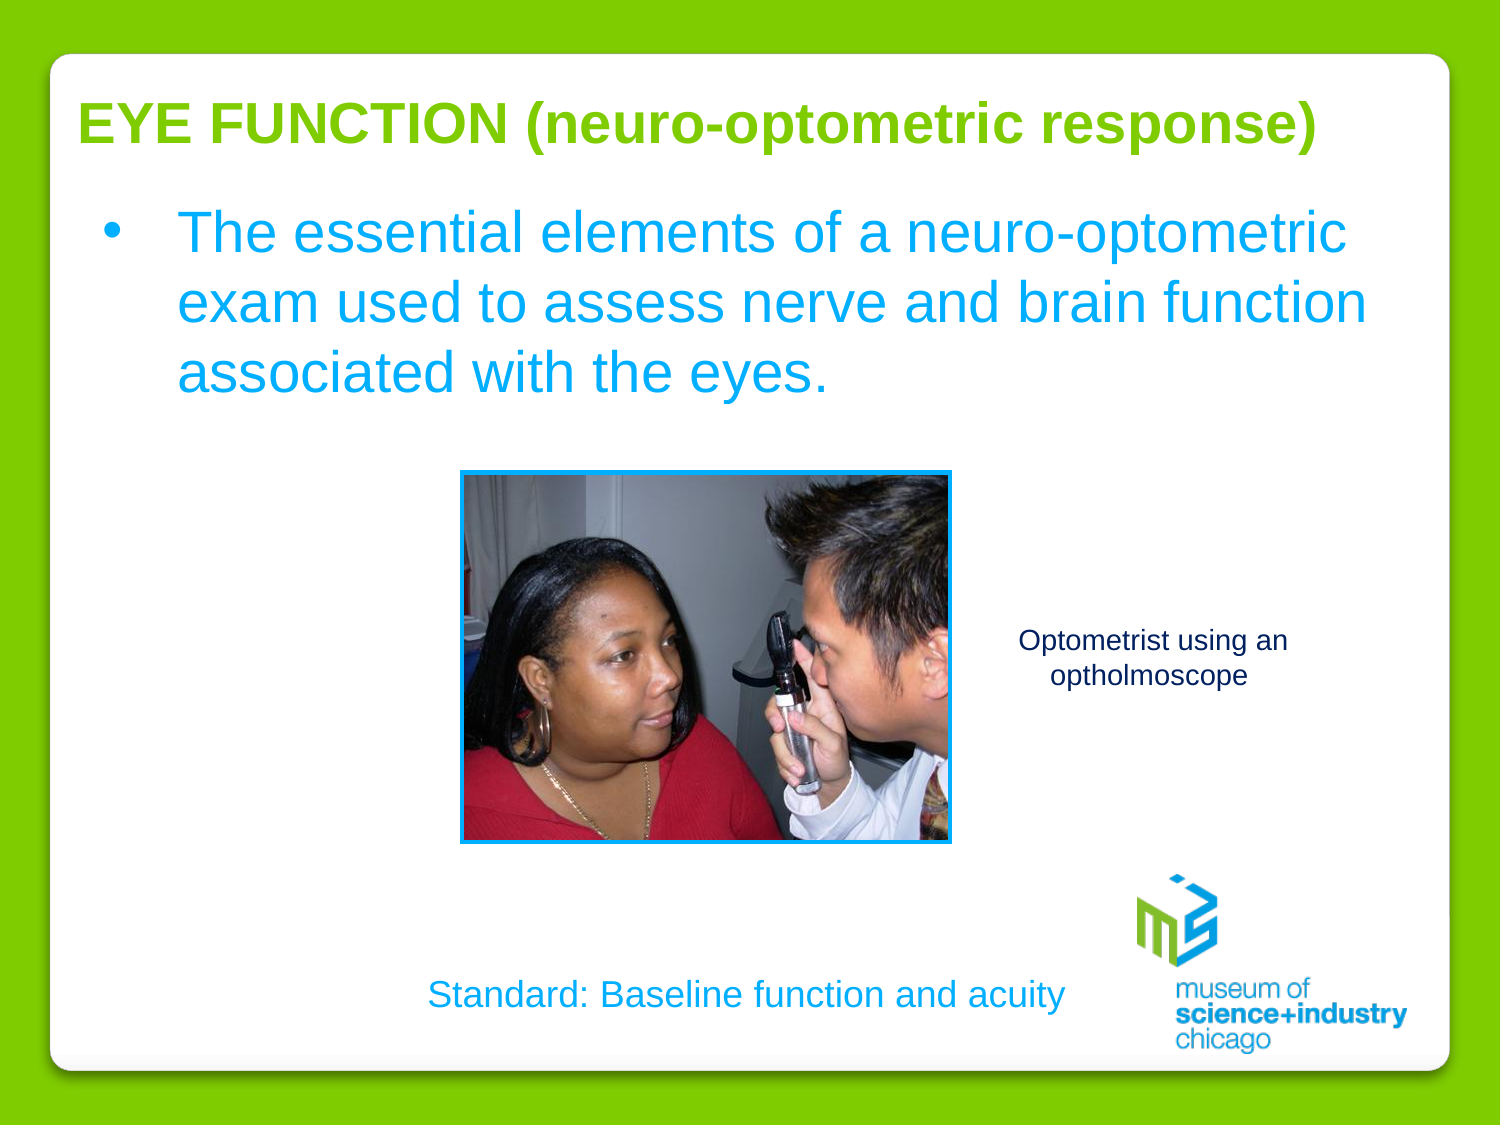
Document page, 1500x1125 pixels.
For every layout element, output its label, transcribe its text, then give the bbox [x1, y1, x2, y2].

picture [1137, 961, 1407, 1054]
text_box Standard: Baseline function and acuity [412, 962, 1088, 1023]
list [78, 185, 1422, 961]
text_box The essential elements of a neuro-optometric exam used to assess nerve and brain function associated with the eyes. [87, 186, 1413, 412]
picture [465, 476, 947, 839]
title EYE FUNCTION (neuro-optometric response) [62, 62, 1406, 163]
text_box Optometrist using an optholmoscope [985, 614, 1322, 699]
